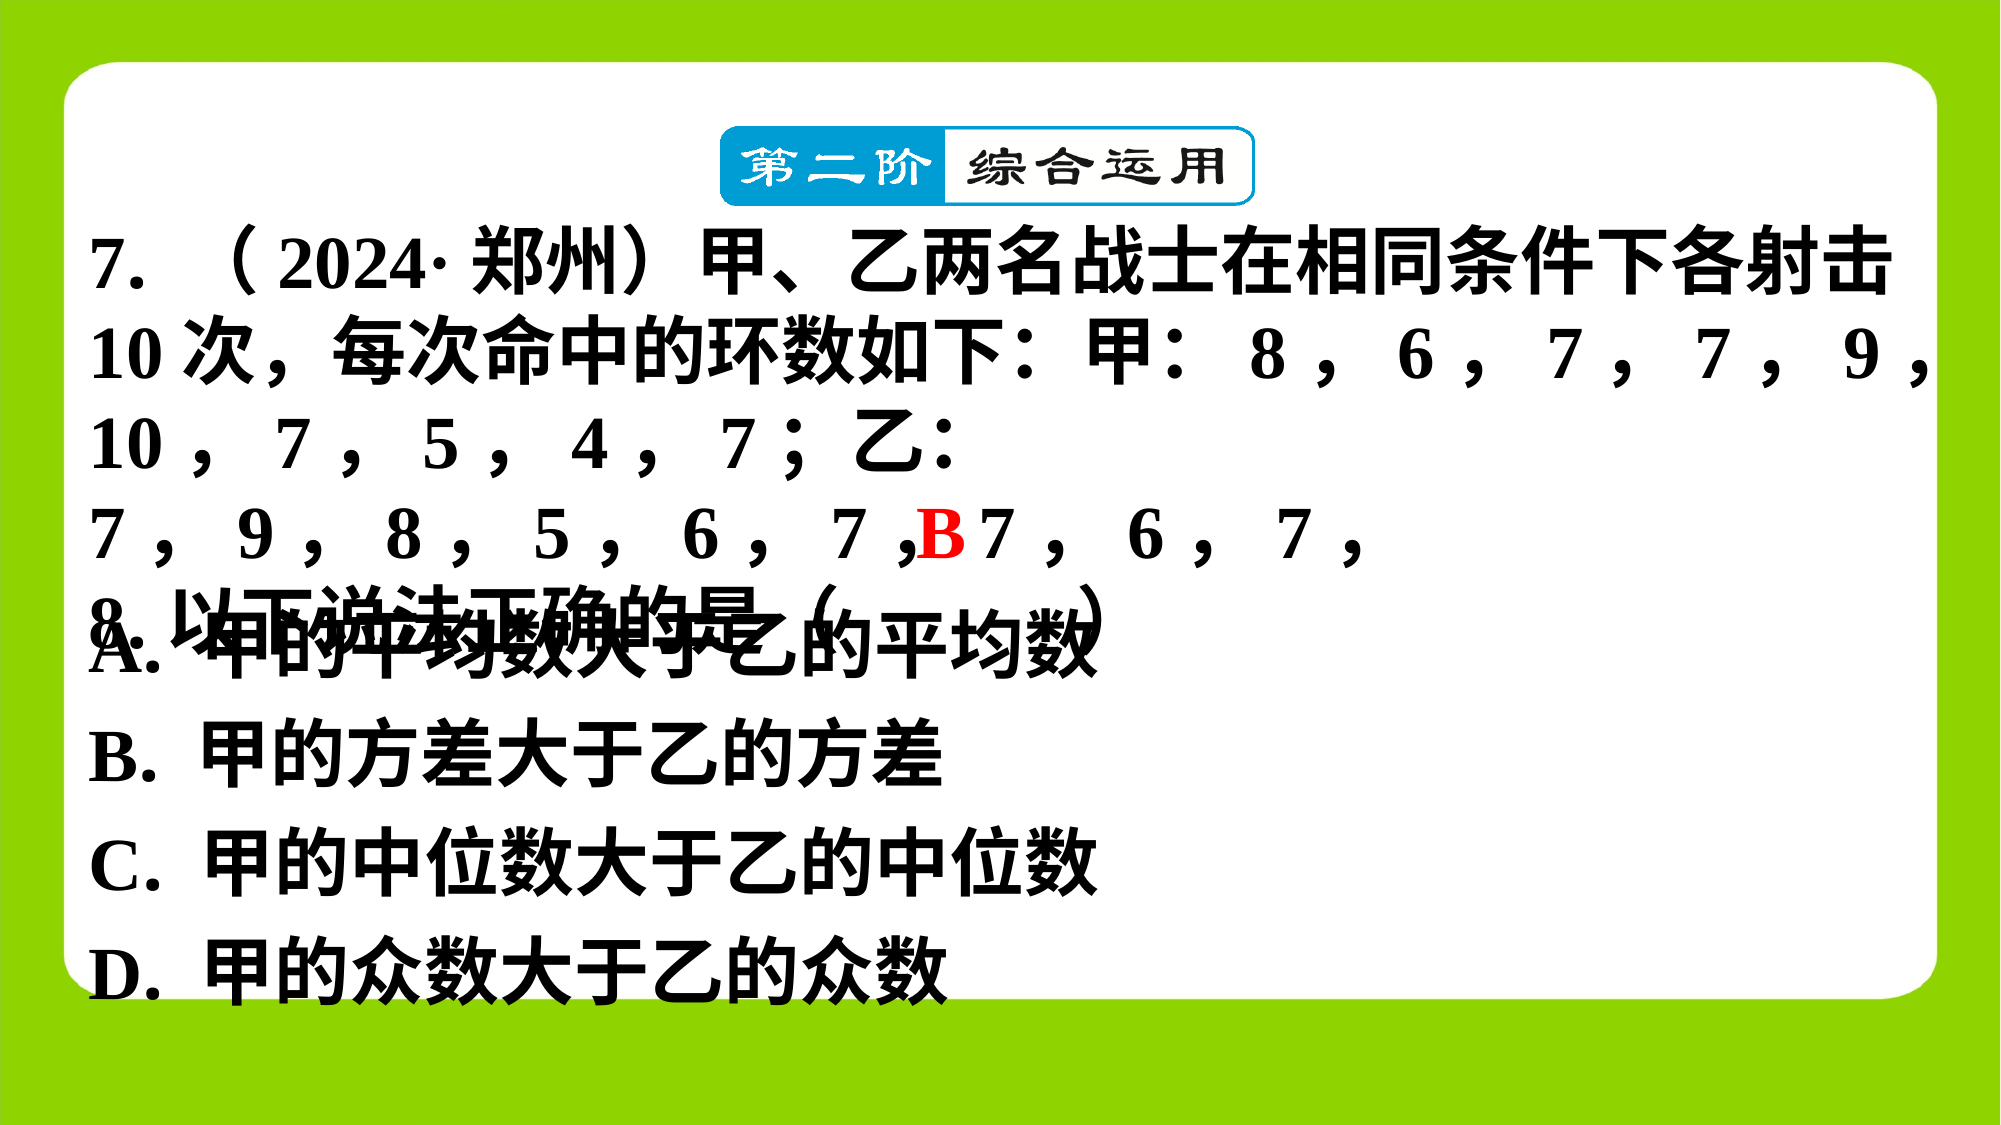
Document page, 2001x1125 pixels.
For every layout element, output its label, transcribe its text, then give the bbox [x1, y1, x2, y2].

text_box [720, 120, 1260, 199]
picture [0, 0, 2001, 1125]
table_cell D. 甲的众数大于乙的众数 [89, 913, 1204, 1022]
table_header A. 甲的平均数大于乙的平均数 [89, 585, 1204, 694]
table_cell B. 甲的方差大于乙的方差 [89, 694, 1204, 804]
text_box 7. （2024·郑州）甲、乙两名战士在相同条件下各射击 10次，每次命中的环数如下：甲：8，6，7，7，9， 10，7，5，4，7；乙：7，9，8，5，6，7，7，6，7， 8.以下说法正确的是（ B ） [88, 213, 1974, 577]
table_cell C. 甲的中位数大于乙的中位数 [89, 804, 1204, 913]
text_box B [901, 475, 982, 582]
